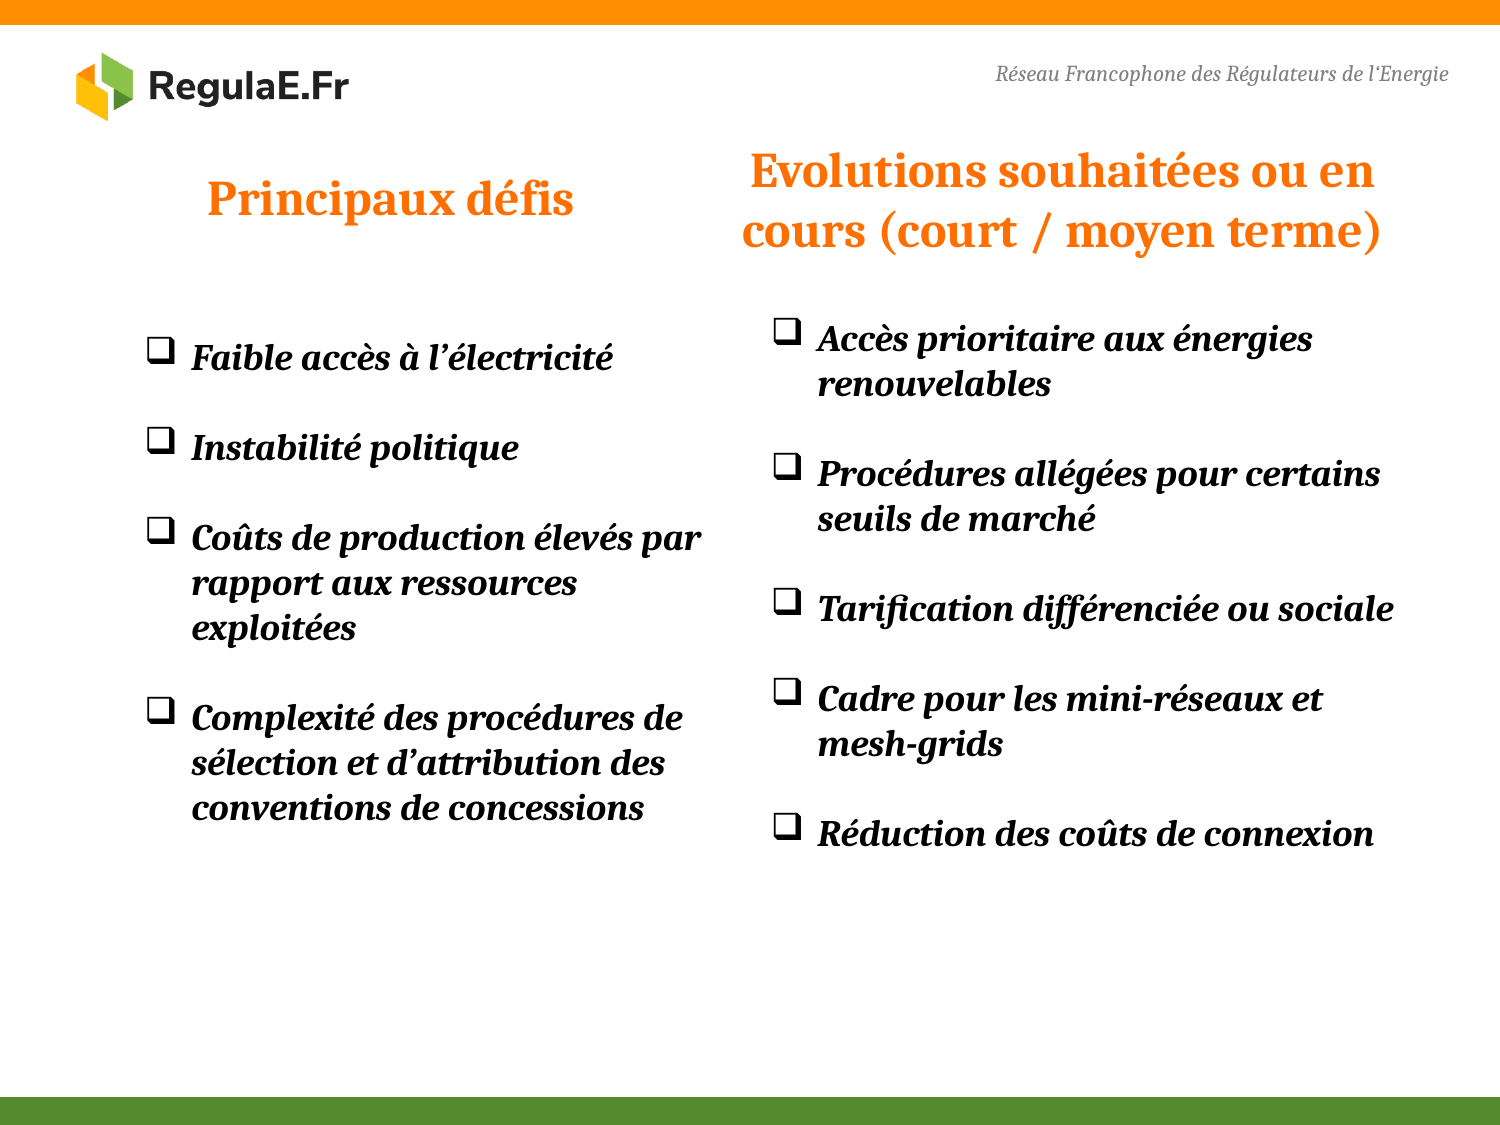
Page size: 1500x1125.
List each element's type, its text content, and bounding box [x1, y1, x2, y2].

text_box Accès prioritaire aux énergies renouvelables Procédures allégées pour certains seuils de marché Tarification différenciée ou sociale Cadre pour les mini-réseaux et mesh-grids Réduction des coûts de connexion [756, 306, 1420, 907]
picture [74, 51, 349, 121]
text_box [0, 1095, 1500, 1125]
text_box Principaux défis [41, 120, 742, 271]
text_box Réseau Francophone des Régulateurs de l‘Energie [811, 51, 1465, 94]
text_box Evolutions souhaitées ou en cours (court / moyen terme) [706, 122, 1420, 273]
text_box [0, 0, 1500, 27]
text_box Faible accès à l’électricité Instabilité politique Coûts de production élevés par rapport aux ressources exploitées Complexité des procédures de sélection et d’attribution des conventions de concessions [129, 325, 744, 1106]
